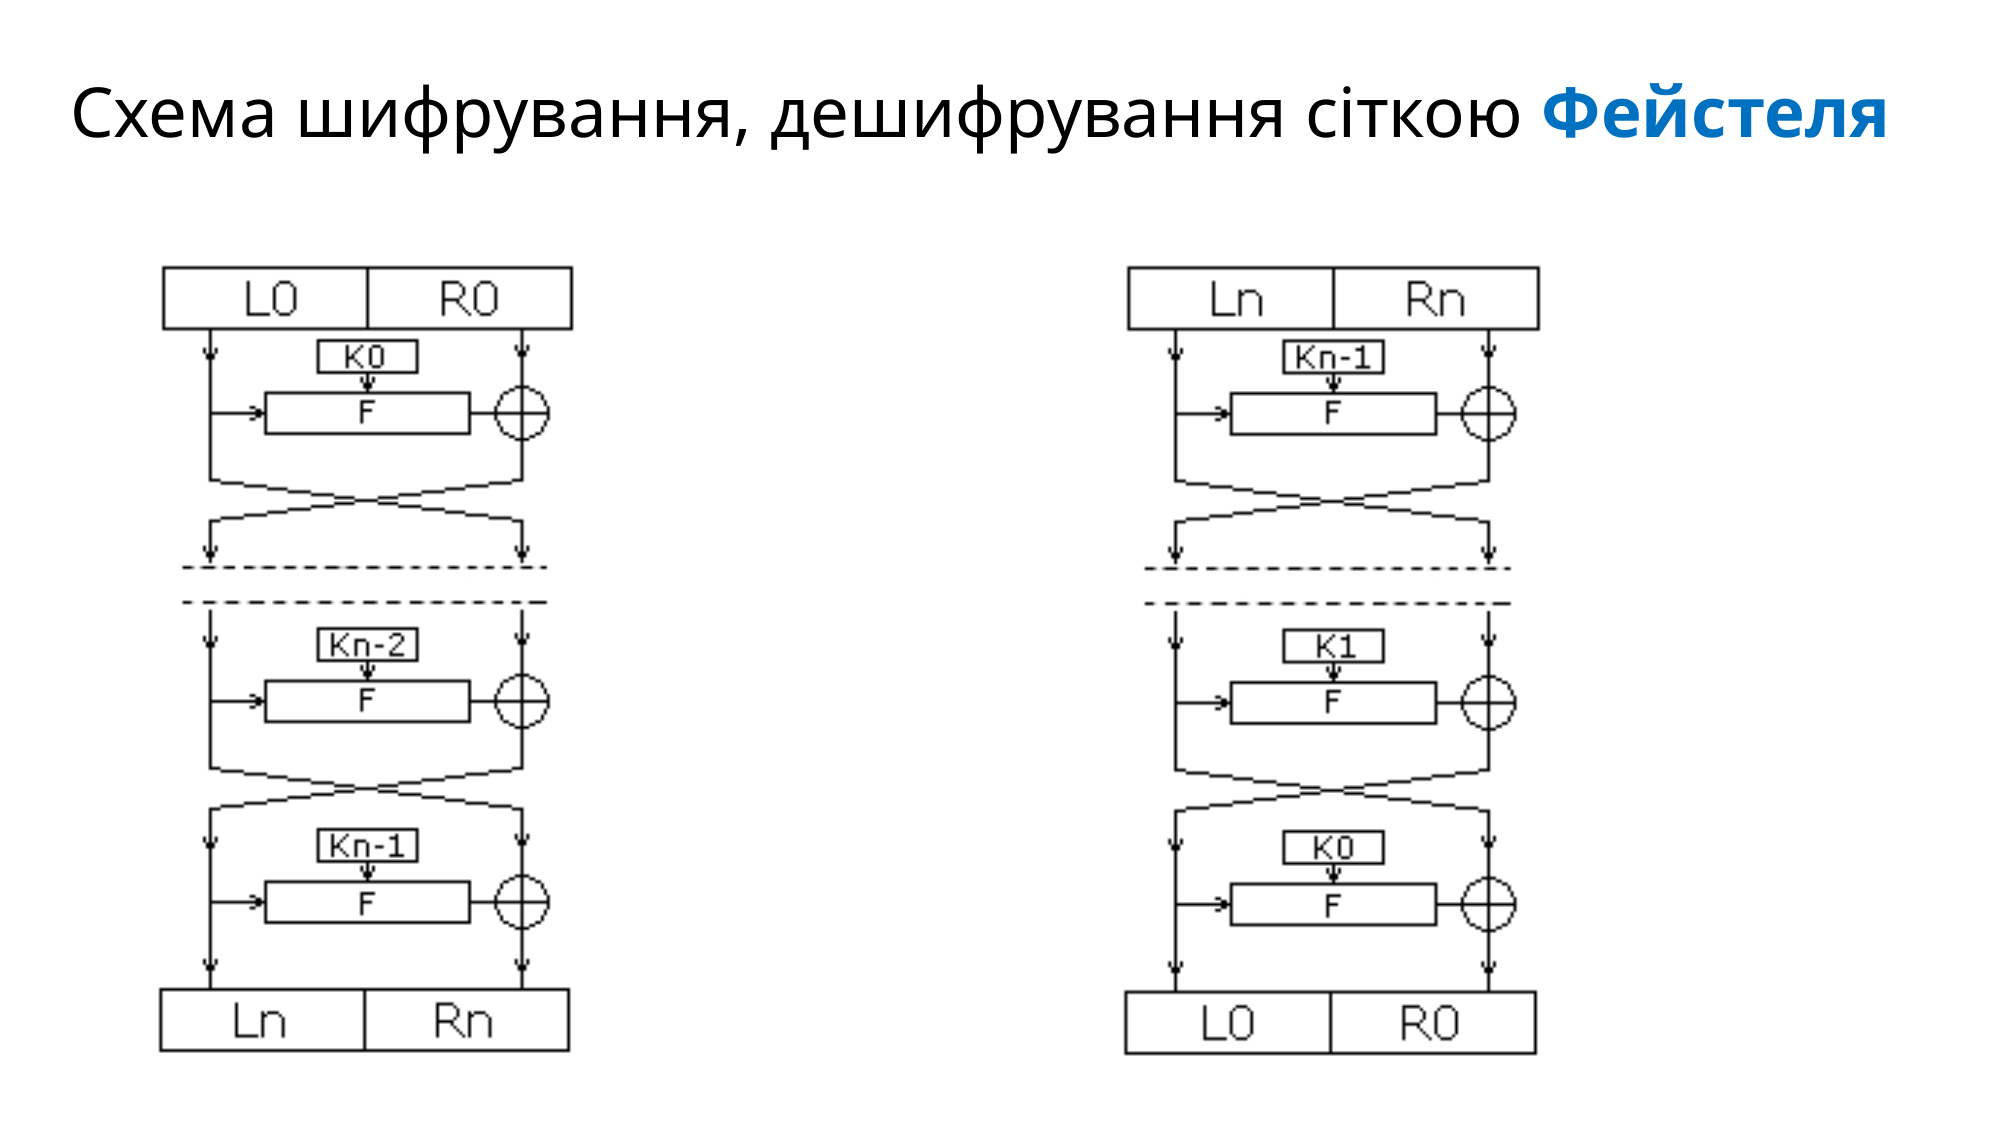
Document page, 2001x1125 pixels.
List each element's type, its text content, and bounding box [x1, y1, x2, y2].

picture [1102, 244, 1573, 1085]
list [137, 244, 606, 1085]
title Схема шифрування, дешифрування сіткою Фейстеля [55, 59, 1920, 170]
